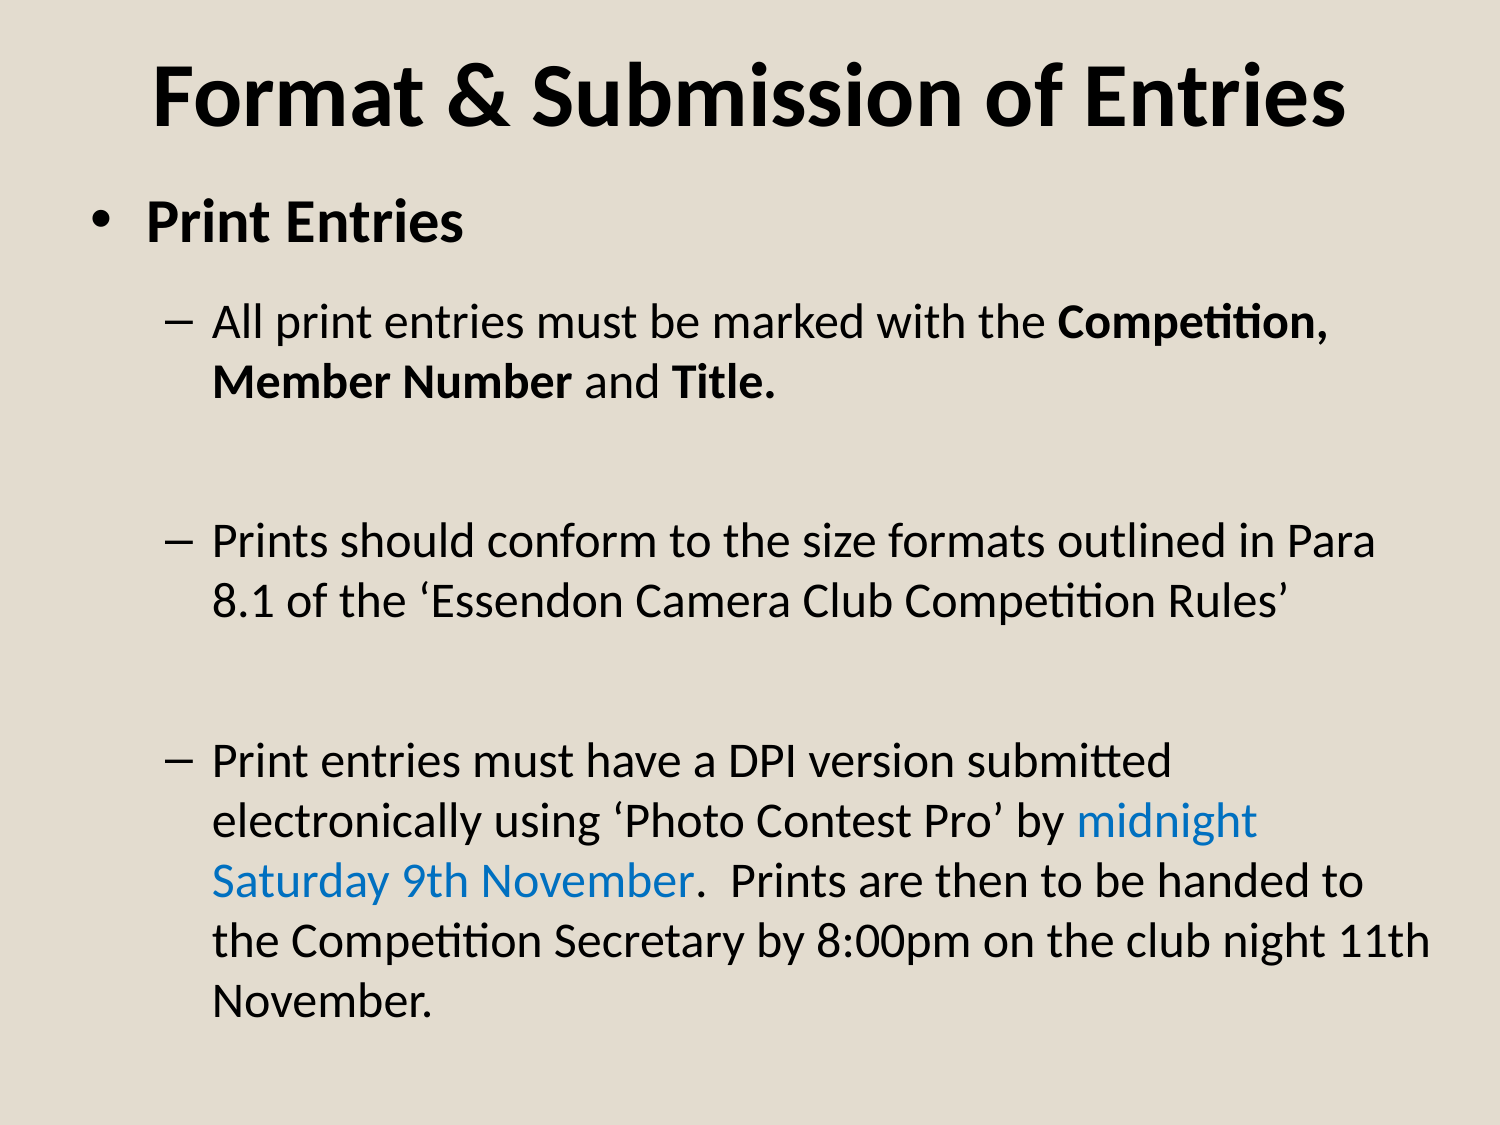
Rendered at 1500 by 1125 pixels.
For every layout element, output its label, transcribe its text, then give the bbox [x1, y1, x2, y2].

list Print Entries All print entries must be marked with the Competition, Member Number and Title. Prints should conform to the size formats outlined in Para 8.1 of the ‘Essendon Camera Club Competition Rules’ Print entries must have a DPI version submitted electronically using ‘Photo Contest Pro’ by midnight Saturday 9th November. Prints are then to be handed to the Competition Secretary by 8:00pm on the club night 11th November. [75, 172, 1447, 1125]
title Format & Submission of Entries [75, 19, 1425, 161]
